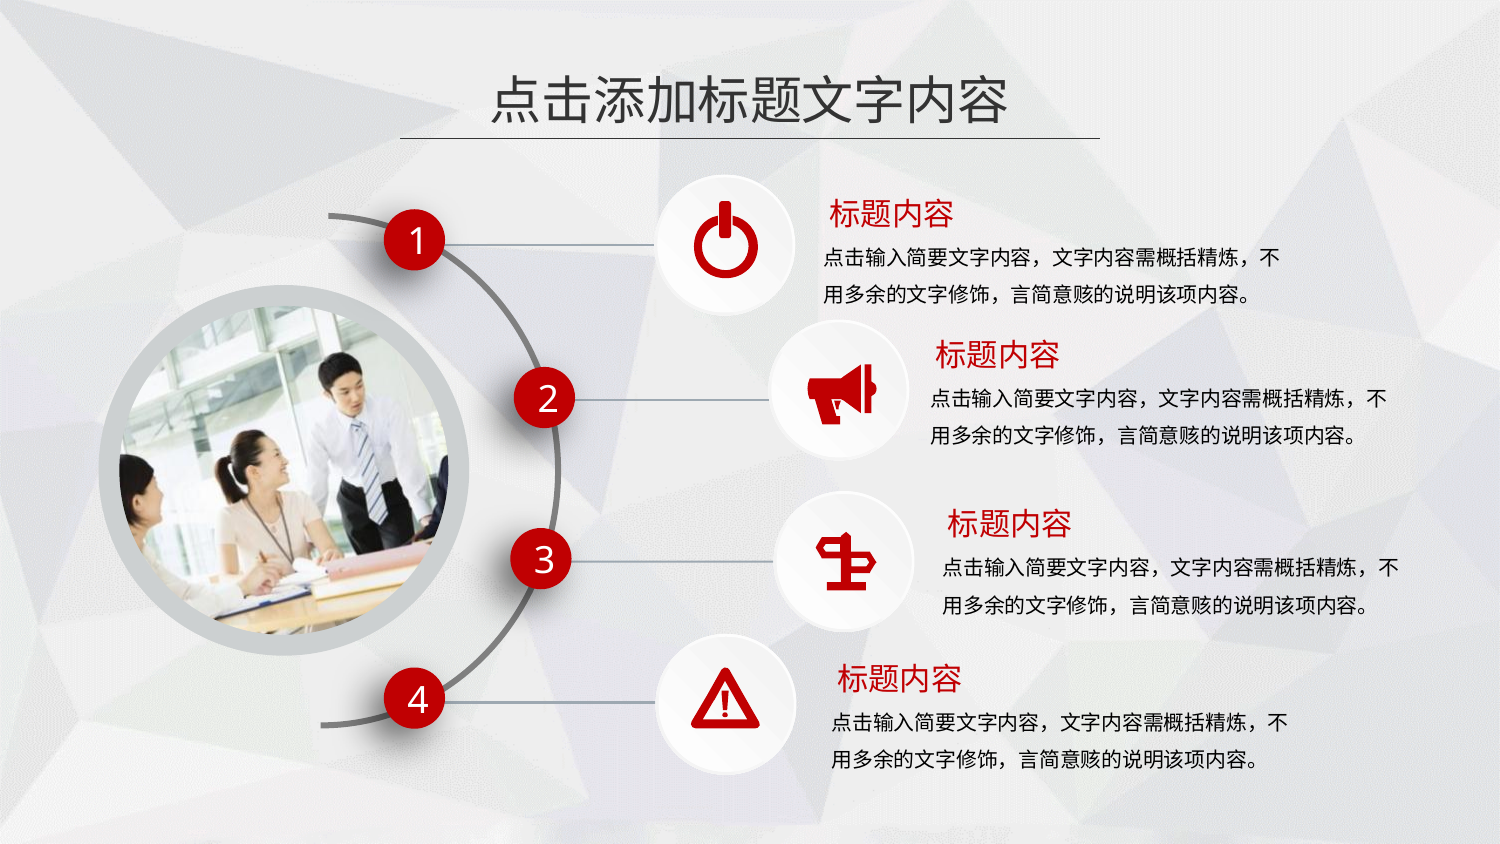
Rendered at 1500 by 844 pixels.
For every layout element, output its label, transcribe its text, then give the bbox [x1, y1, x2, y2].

text_box 4 [381, 665, 448, 731]
text_box 3 [508, 525, 574, 592]
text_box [773, 490, 915, 633]
text_box [548, 461, 564, 522]
text_box [318, 719, 343, 731]
text_box 标题内容 [933, 496, 1089, 534]
text_box 点击添加标题文字内容 [472, 60, 1028, 137]
text_box 2 [511, 364, 578, 431]
text_box 点击输入简要文字内容，文字内容需概括精炼，不用多余的文字修饰，言简意赅的说明该项内容。 [809, 224, 1309, 315]
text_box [655, 633, 797, 776]
text_box 点击输入简要文字内容，文字内容需概括精炼，不用多余的文字修饰，言简意赅的说明该项内容。 [816, 689, 1316, 780]
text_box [768, 319, 910, 461]
text_box 标题内容 [814, 186, 970, 224]
text_box [458, 257, 538, 354]
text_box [654, 174, 796, 316]
text_box 点击输入简要文字内容，文字内容需概括精炼，不用多余的文字修饰，言简意赅的说明该项内容。 [927, 534, 1427, 625]
text_box 标题内容 [822, 651, 978, 689]
text_box 标题内容 [920, 327, 1076, 365]
text_box 点击输入简要文字内容，文字内容需概括精炼，不用多余的文字修饰，言简意赅的说明该项内容。 [915, 365, 1415, 456]
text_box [98, 284, 470, 656]
picture [0, 0, 1500, 844]
text_box [449, 626, 513, 688]
text_box [326, 210, 357, 223]
text_box 1 [381, 207, 448, 273]
